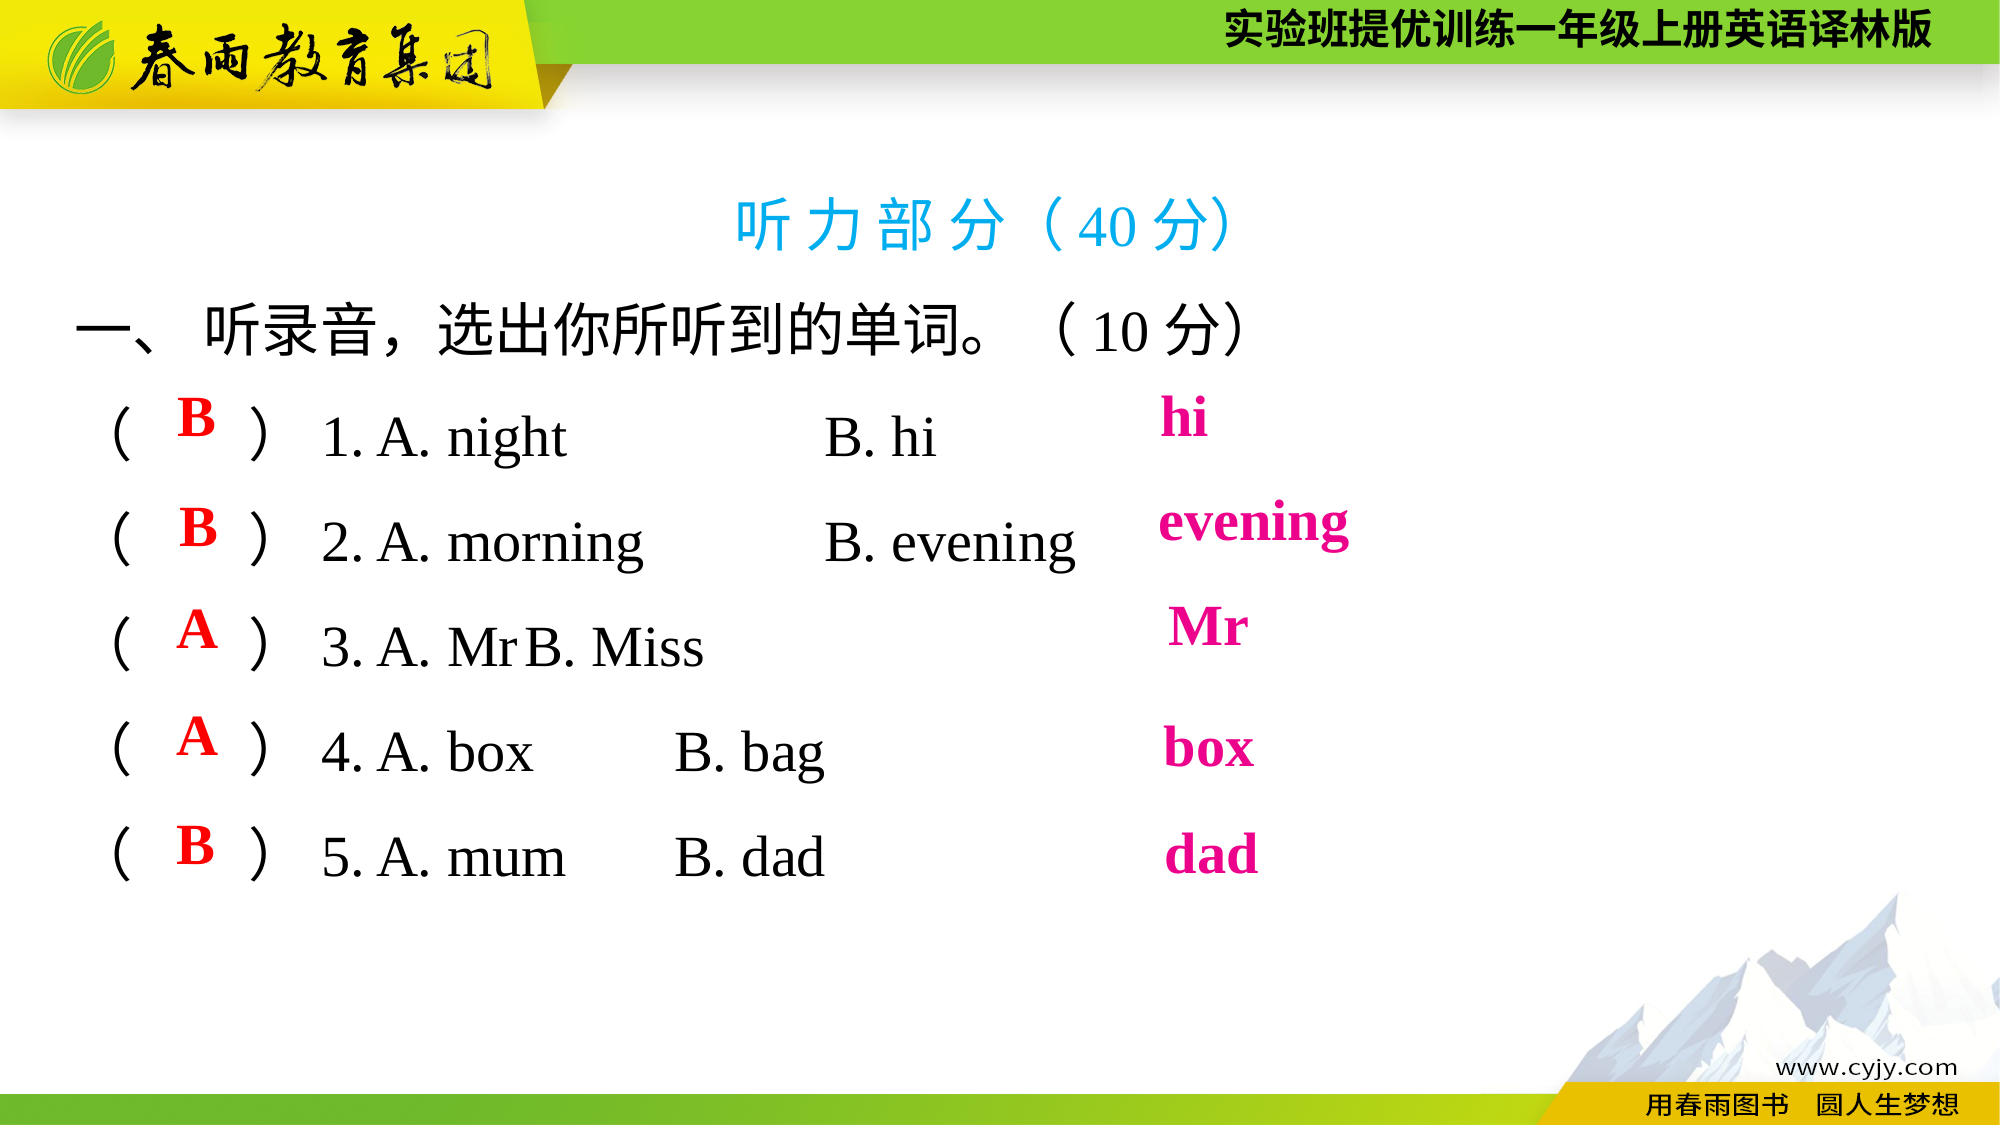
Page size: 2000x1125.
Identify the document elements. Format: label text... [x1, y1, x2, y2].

list 听 力 部 分（40分） 一、 听录音，选出你所听到的单词。（10分） （ ）1. A. night B. hi （ ）2. A. morning B. evening （ ）3. A. Mr B. Miss （ ）4. A. box B. bag （ ）5. A. mum B. dad [59, 146, 1944, 890]
text_box A [161, 689, 234, 774]
text_box A [161, 582, 234, 668]
text_box Mr [1154, 579, 1265, 665]
text_box dad [1149, 807, 1274, 893]
text_box B [164, 481, 234, 566]
text_box B [163, 370, 232, 456]
text_box B [161, 798, 231, 884]
text_box evening [1129, 475, 1365, 560]
picture [0, 0, 2000, 1125]
text_box box [1148, 701, 1270, 786]
text_box hi [1145, 370, 1224, 456]
